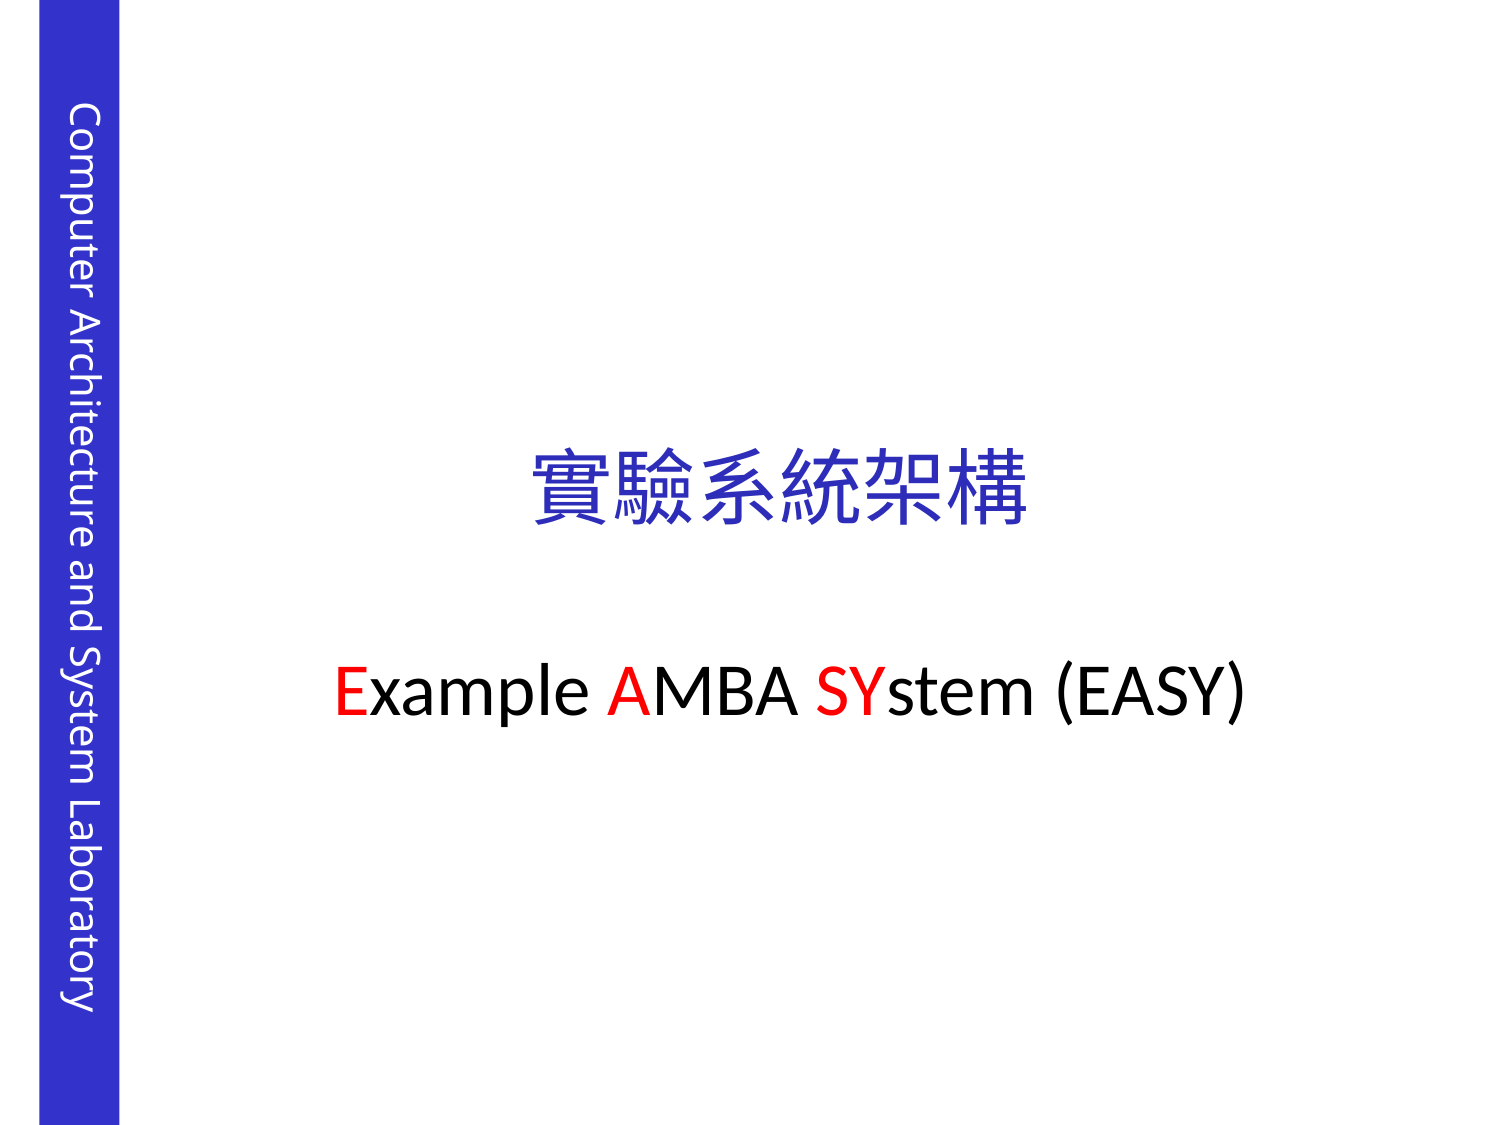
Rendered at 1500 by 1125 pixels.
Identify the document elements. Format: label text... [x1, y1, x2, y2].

subtitle Example AMBA SYstem (EASY) [265, 633, 1316, 831]
title 實驗系統架構 [170, 290, 1388, 681]
